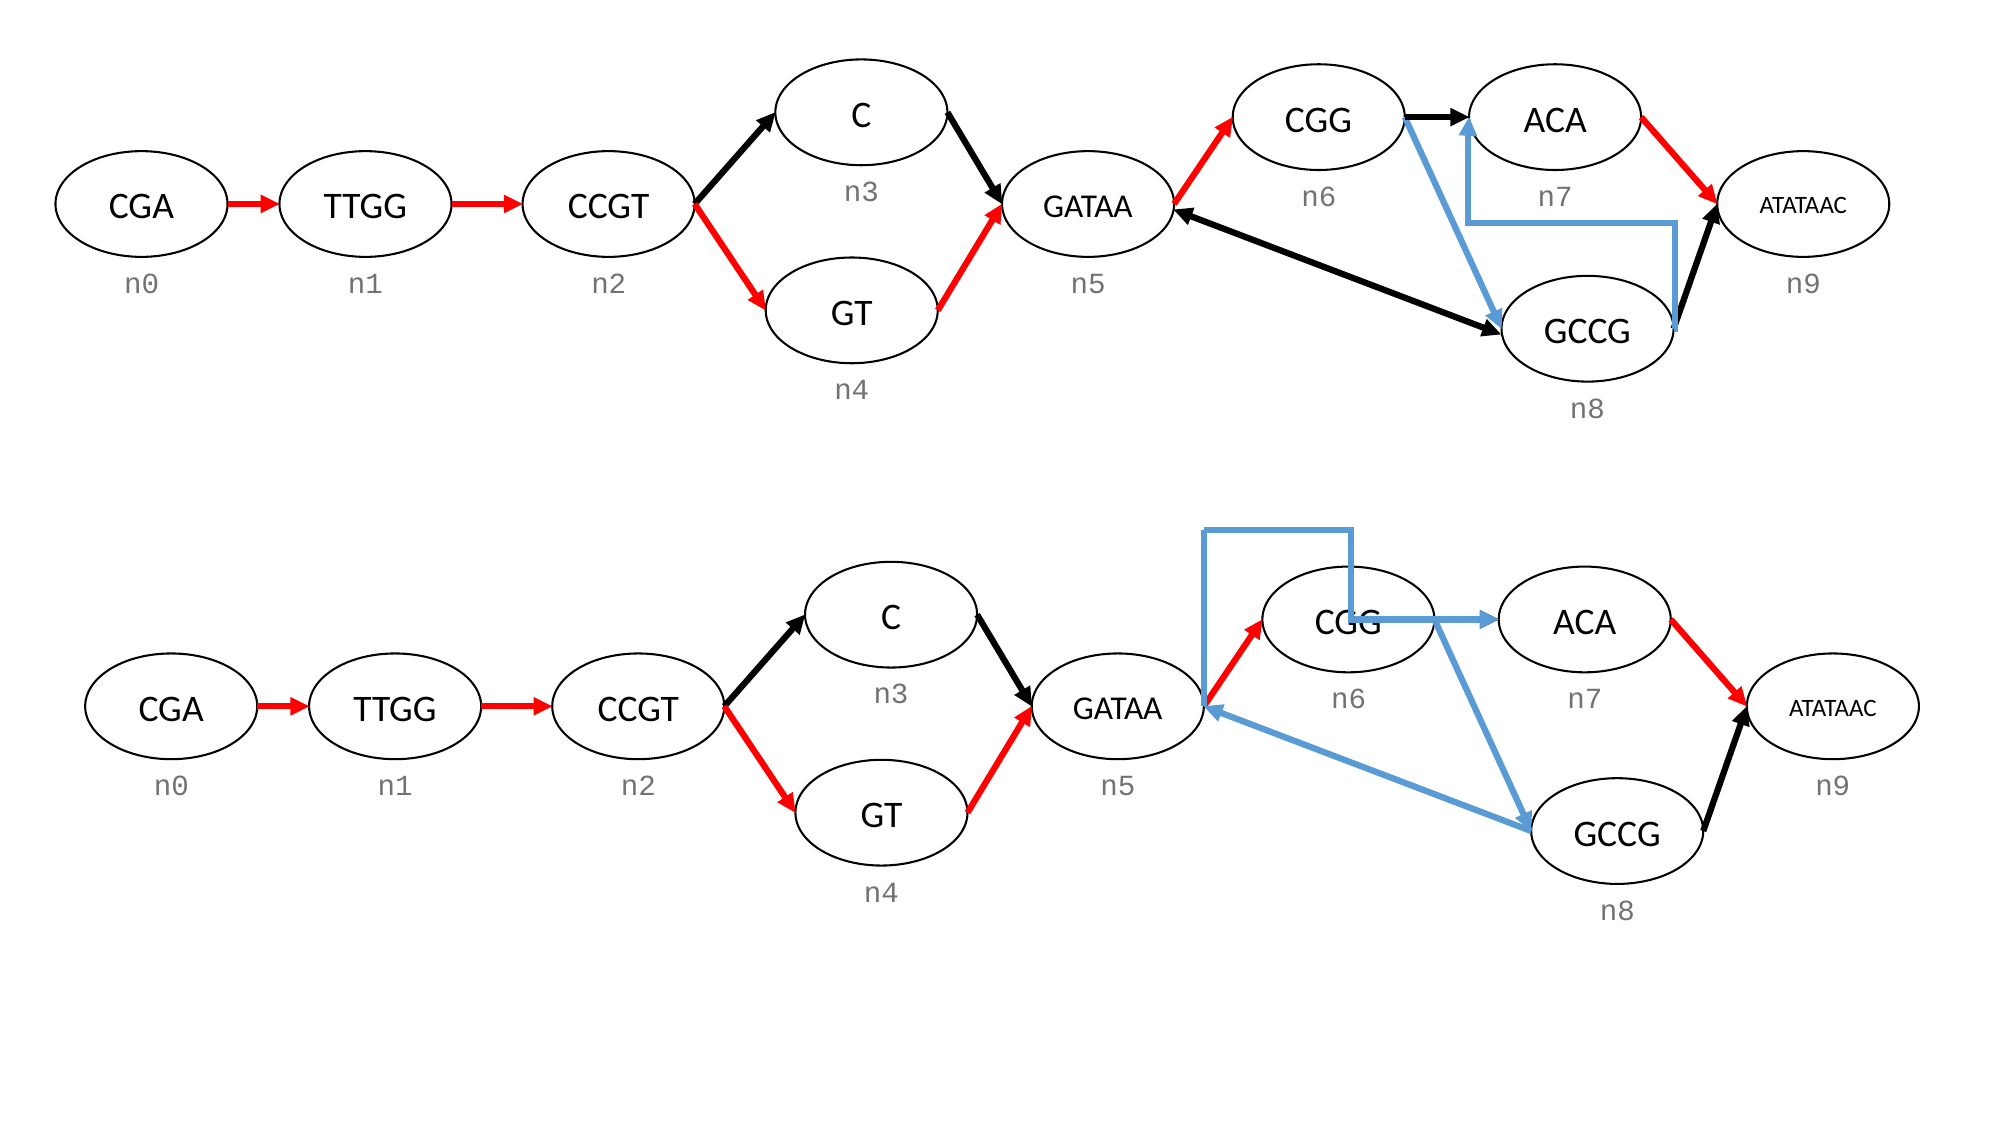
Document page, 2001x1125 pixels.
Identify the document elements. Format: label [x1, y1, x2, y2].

text_box [85, 561, 1920, 935]
text_box [55, 59, 1890, 433]
text_box [1469, 117, 1674, 329]
text_box [1203, 529, 1499, 620]
text_box [1173, 209, 1502, 335]
